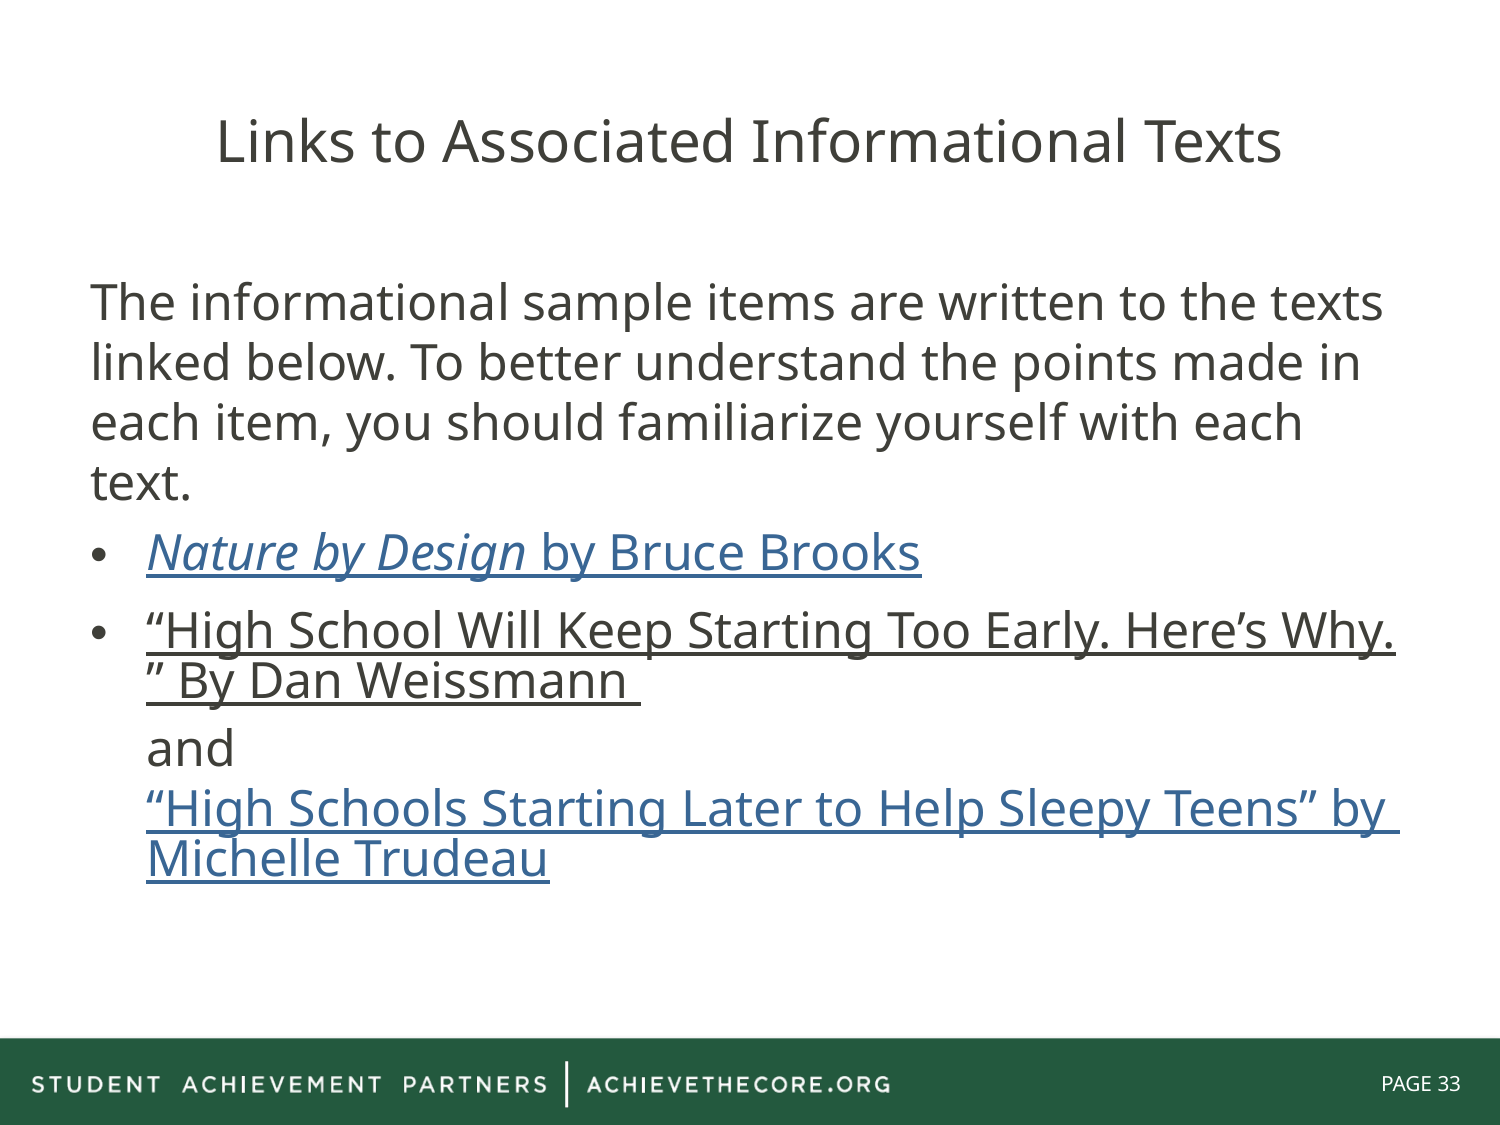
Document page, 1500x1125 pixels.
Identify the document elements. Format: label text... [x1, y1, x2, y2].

list The informational sample items are written to the texts linked below. To better understand the points made in each item, you should familiarize yourself with each text. Nature by Design by Bruce Brooks “High School Will Keep Starting Too Early. Here’s Why.” By Dan Weissmann and “High Schools Starting Later to Help Sleepy Teens” by Michelle Trudeau [75, 262, 1425, 1005]
title Links to Associated Informational Texts [75, 45, 1425, 233]
